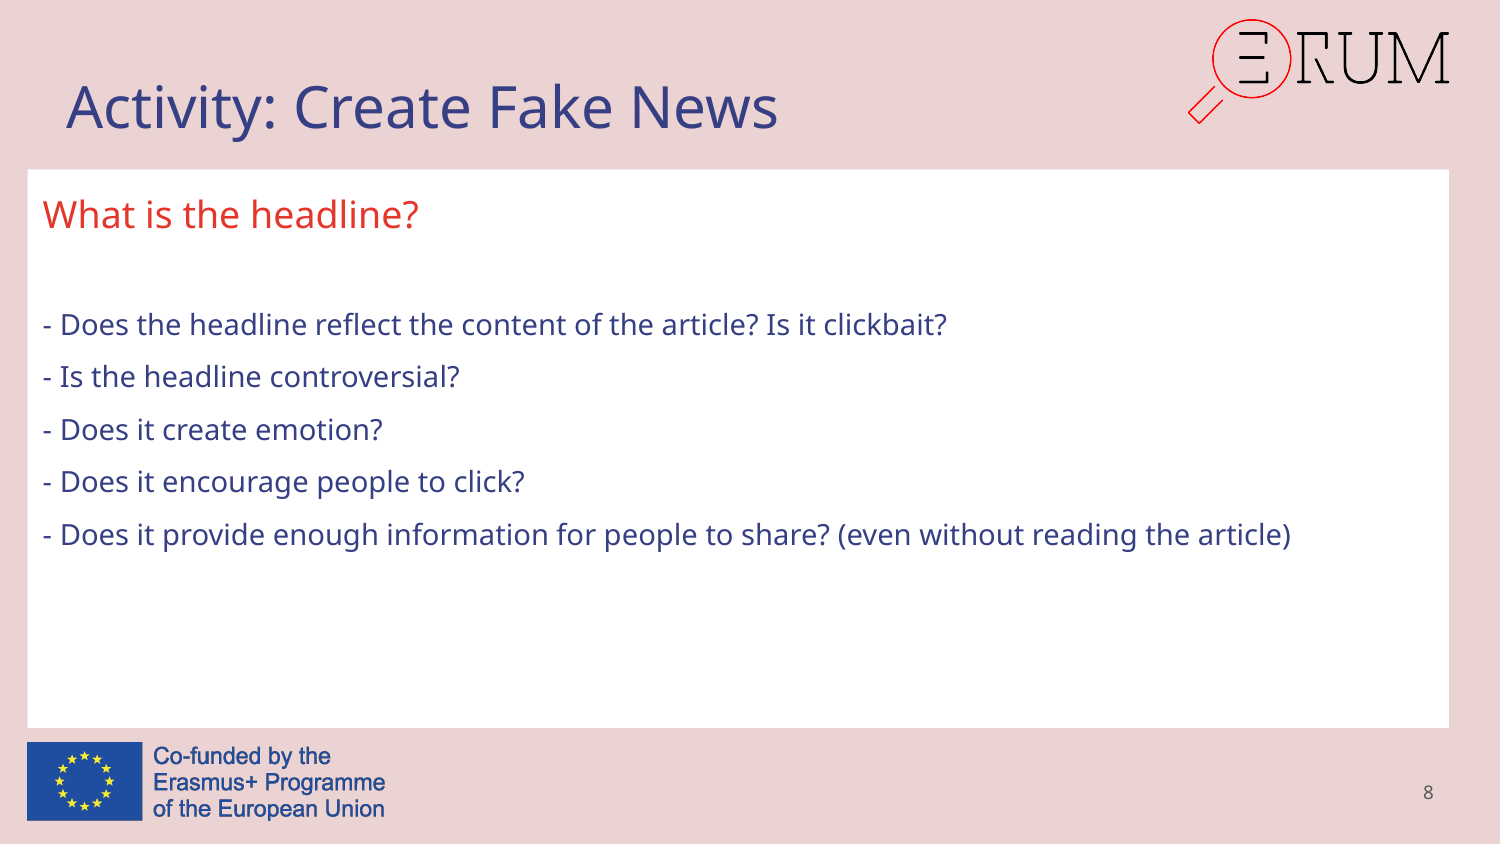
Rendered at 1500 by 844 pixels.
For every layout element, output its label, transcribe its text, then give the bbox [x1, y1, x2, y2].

title Activity: Create Fake News [51, 55, 1168, 150]
slide_number 8 [1358, 761, 1449, 826]
picture [27, 742, 385, 821]
list What is the headline? - Does the headline reflect the content of the article? Is it clickbait? - Is the headline controversial? - Does it create emotion? - Does it encourage people to click? - Does it provide enough information for people to share? (even without reading the article) [27, 169, 1449, 729]
picture [1136, 0, 1500, 137]
